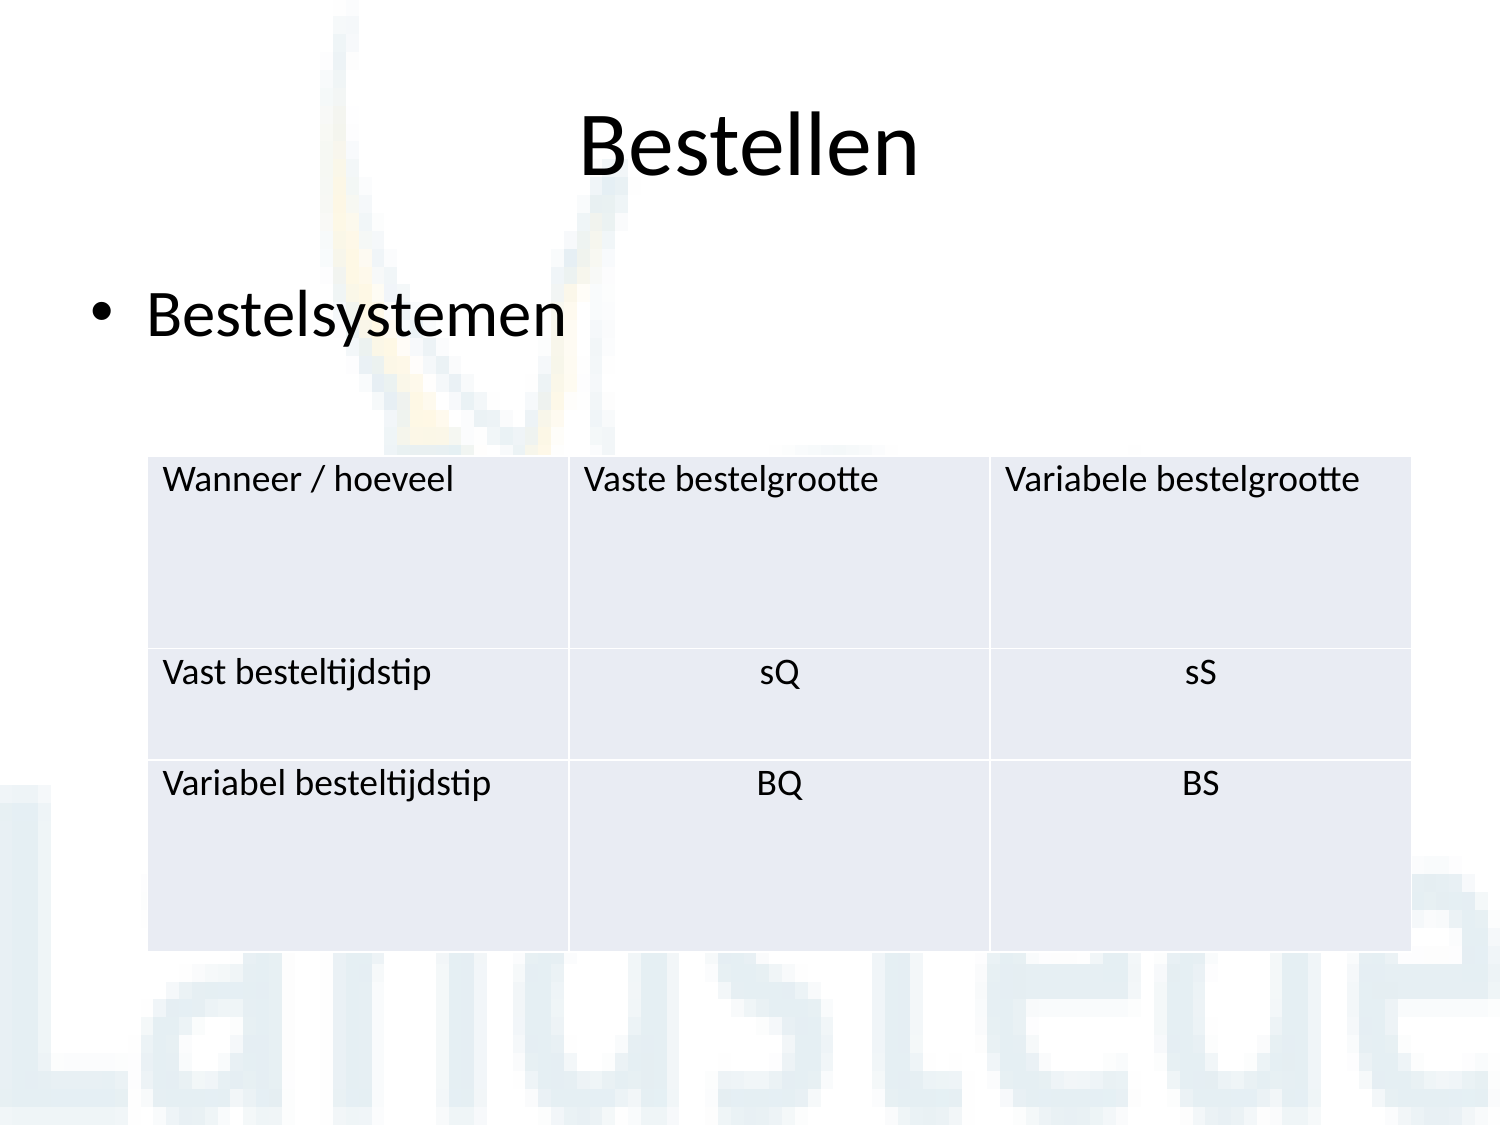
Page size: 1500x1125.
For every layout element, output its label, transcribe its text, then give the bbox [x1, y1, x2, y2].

table_cell Vast besteltijdstip [148, 649, 568, 759]
table_header Vaste bestelgrootte [570, 457, 989, 648]
list Bestelsystemen [75, 262, 1425, 1005]
table_header Wanneer / hoeveel [148, 457, 568, 648]
table_cell Variabel besteltijdstip [148, 761, 568, 951]
table_cell sS [991, 649, 1411, 759]
table_cell BQ [570, 761, 989, 951]
title Bestellen [75, 45, 1425, 233]
table_cell BS [991, 761, 1411, 951]
table_cell sQ [570, 649, 989, 759]
table_header Variabele bestelgrootte [991, 457, 1411, 648]
